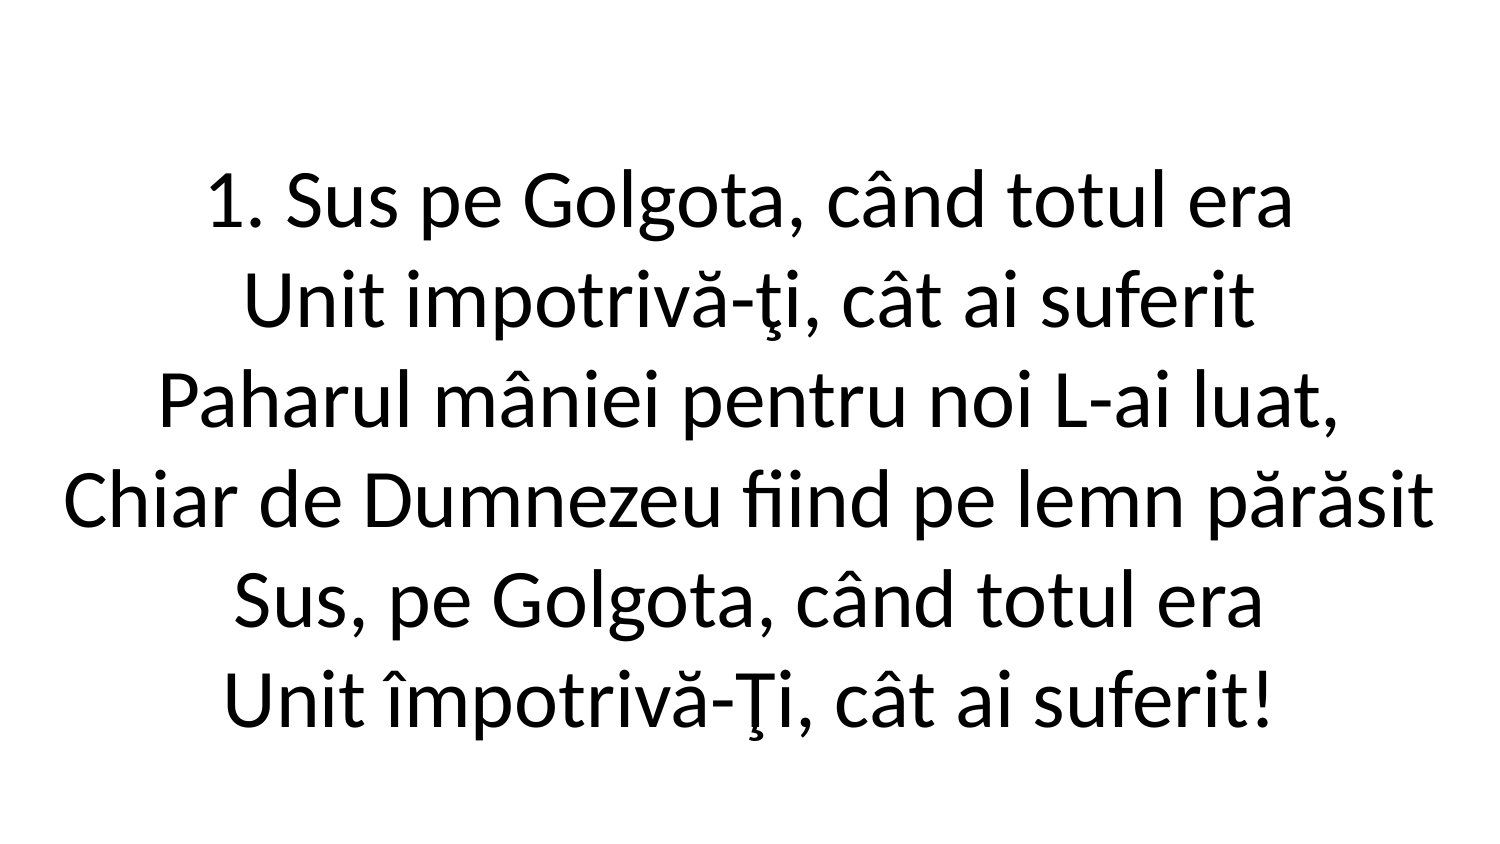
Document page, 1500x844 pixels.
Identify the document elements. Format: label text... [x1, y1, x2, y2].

text_box 1. Sus pe Golgota, când totul era Unit impotrivă-ţi, cât ai suferit Paharul mâniei pentru noi L-ai luat, Chiar de Dumnezeu fiind pe lemn părăsit Sus, pe Golgota, când totul era Unit împotrivă-Ţi, cât ai suferit! [48, 92, 1452, 752]
